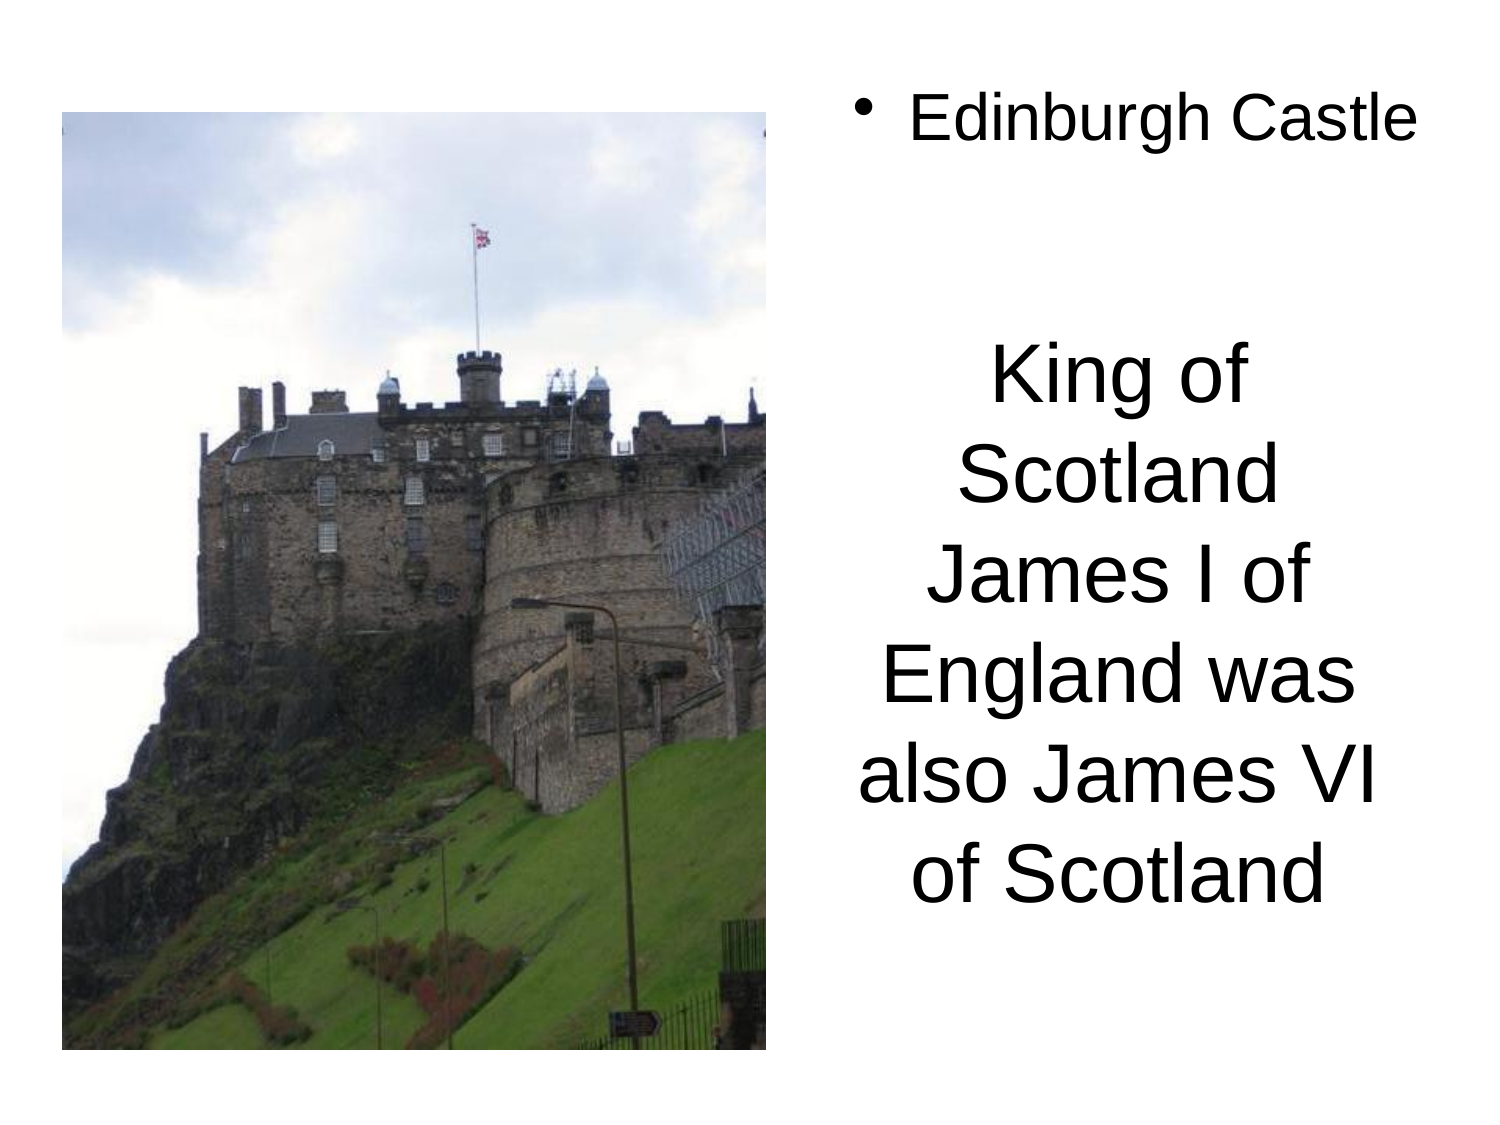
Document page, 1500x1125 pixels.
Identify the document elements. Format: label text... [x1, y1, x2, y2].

list Edinburgh Castle [837, 74, 1438, 163]
title King of Scotland James I of England was also James VI of Scotland [824, 524, 1413, 713]
picture [62, 112, 766, 1051]
